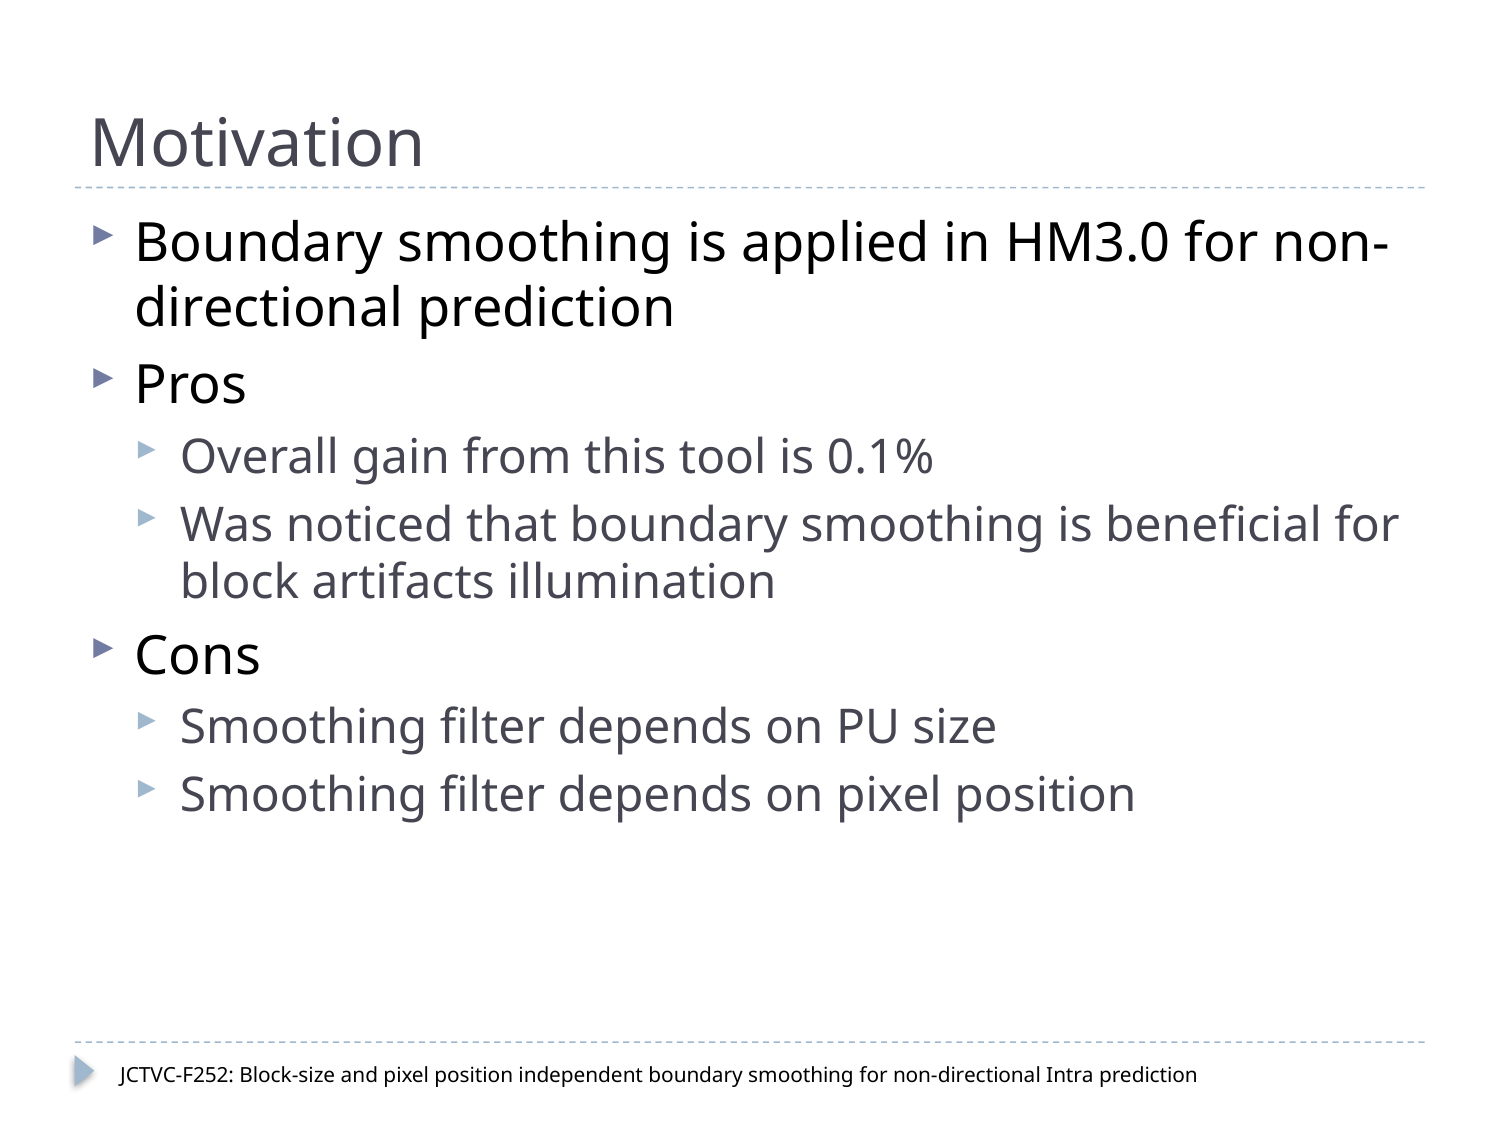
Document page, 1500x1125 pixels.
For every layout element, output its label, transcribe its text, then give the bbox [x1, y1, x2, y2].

title Motivation [75, 24, 1425, 188]
text_box JCTVC-F252: Block-size and pixel position independent boundary smoothing for non-directional Intra prediction [105, 1054, 1500, 1095]
list Boundary smoothing is applied in HM3.0 for non-directional prediction Pros Overall gain from this tool is 0.1% Was noticed that boundary smoothing is beneficial for block artifacts illumination Cons Smoothing filter depends on PU size Smoothing filter depends on pixel position [75, 200, 1425, 1010]
